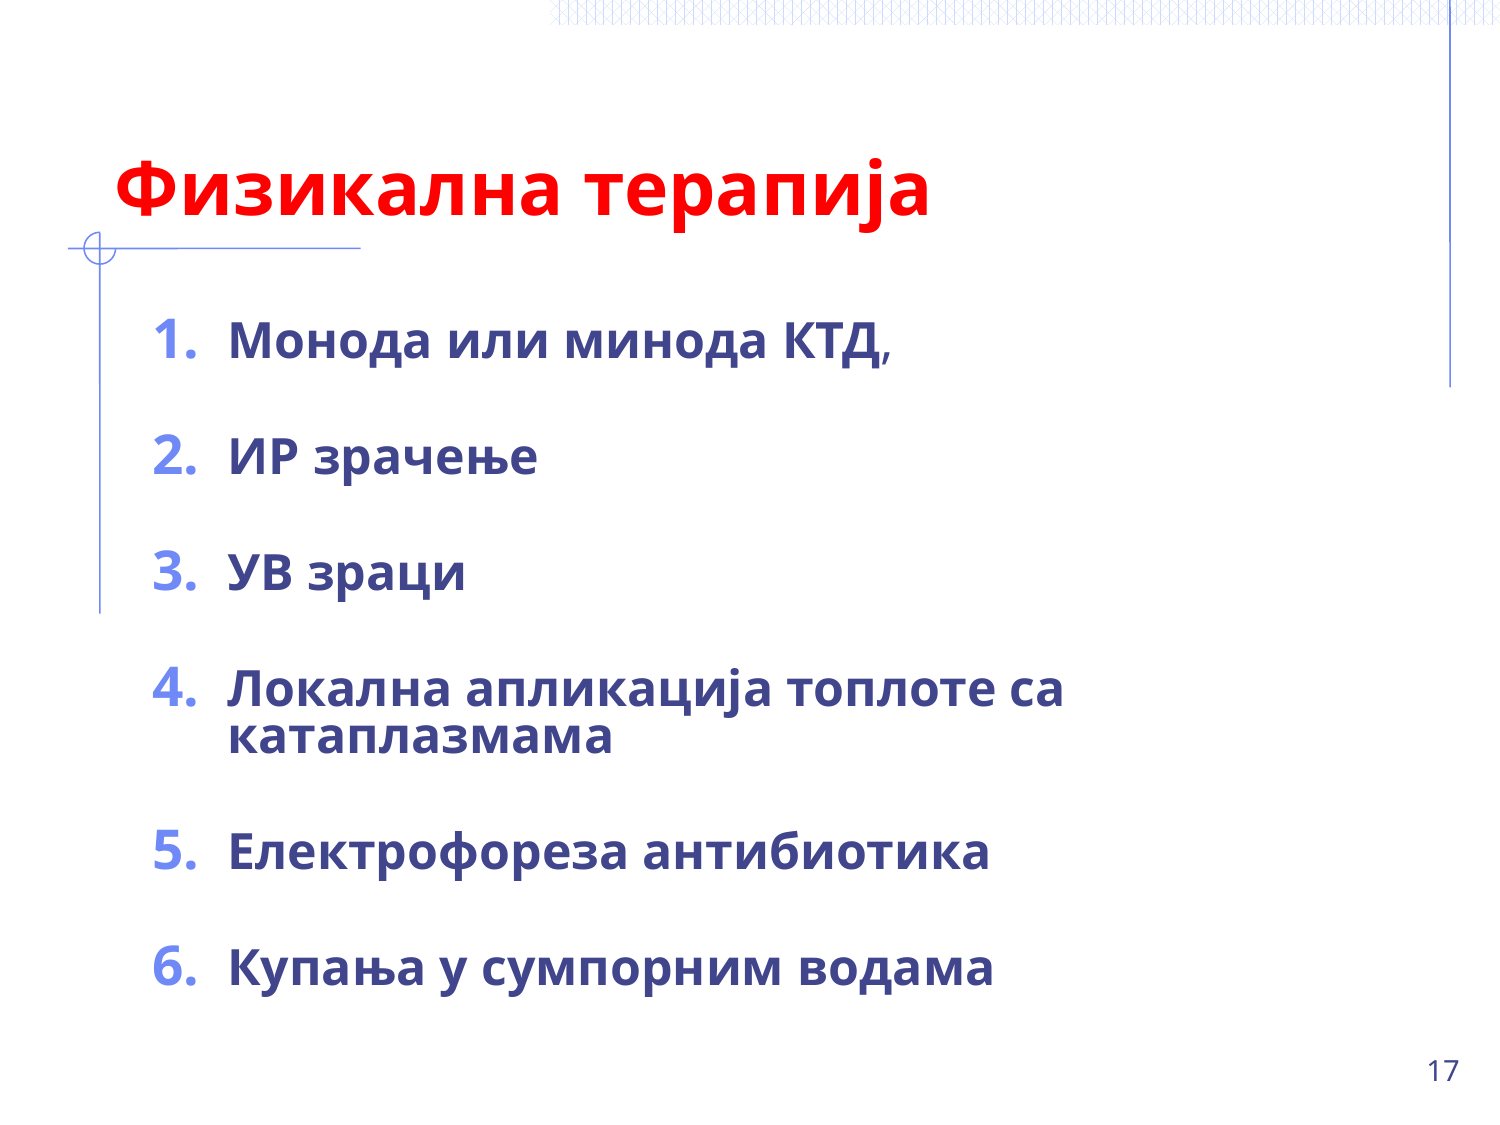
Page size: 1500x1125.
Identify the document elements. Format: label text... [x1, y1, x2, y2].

list Монода или минода КТД, ИР зрачење УВ зраци Локална апликација топлоте са катаплазмама Електрофореза антибиотика Купања у сумпорним водама [137, 312, 1413, 988]
slide_number 17 [1162, 1025, 1475, 1100]
title Физикална терапија [99, 49, 1376, 238]
